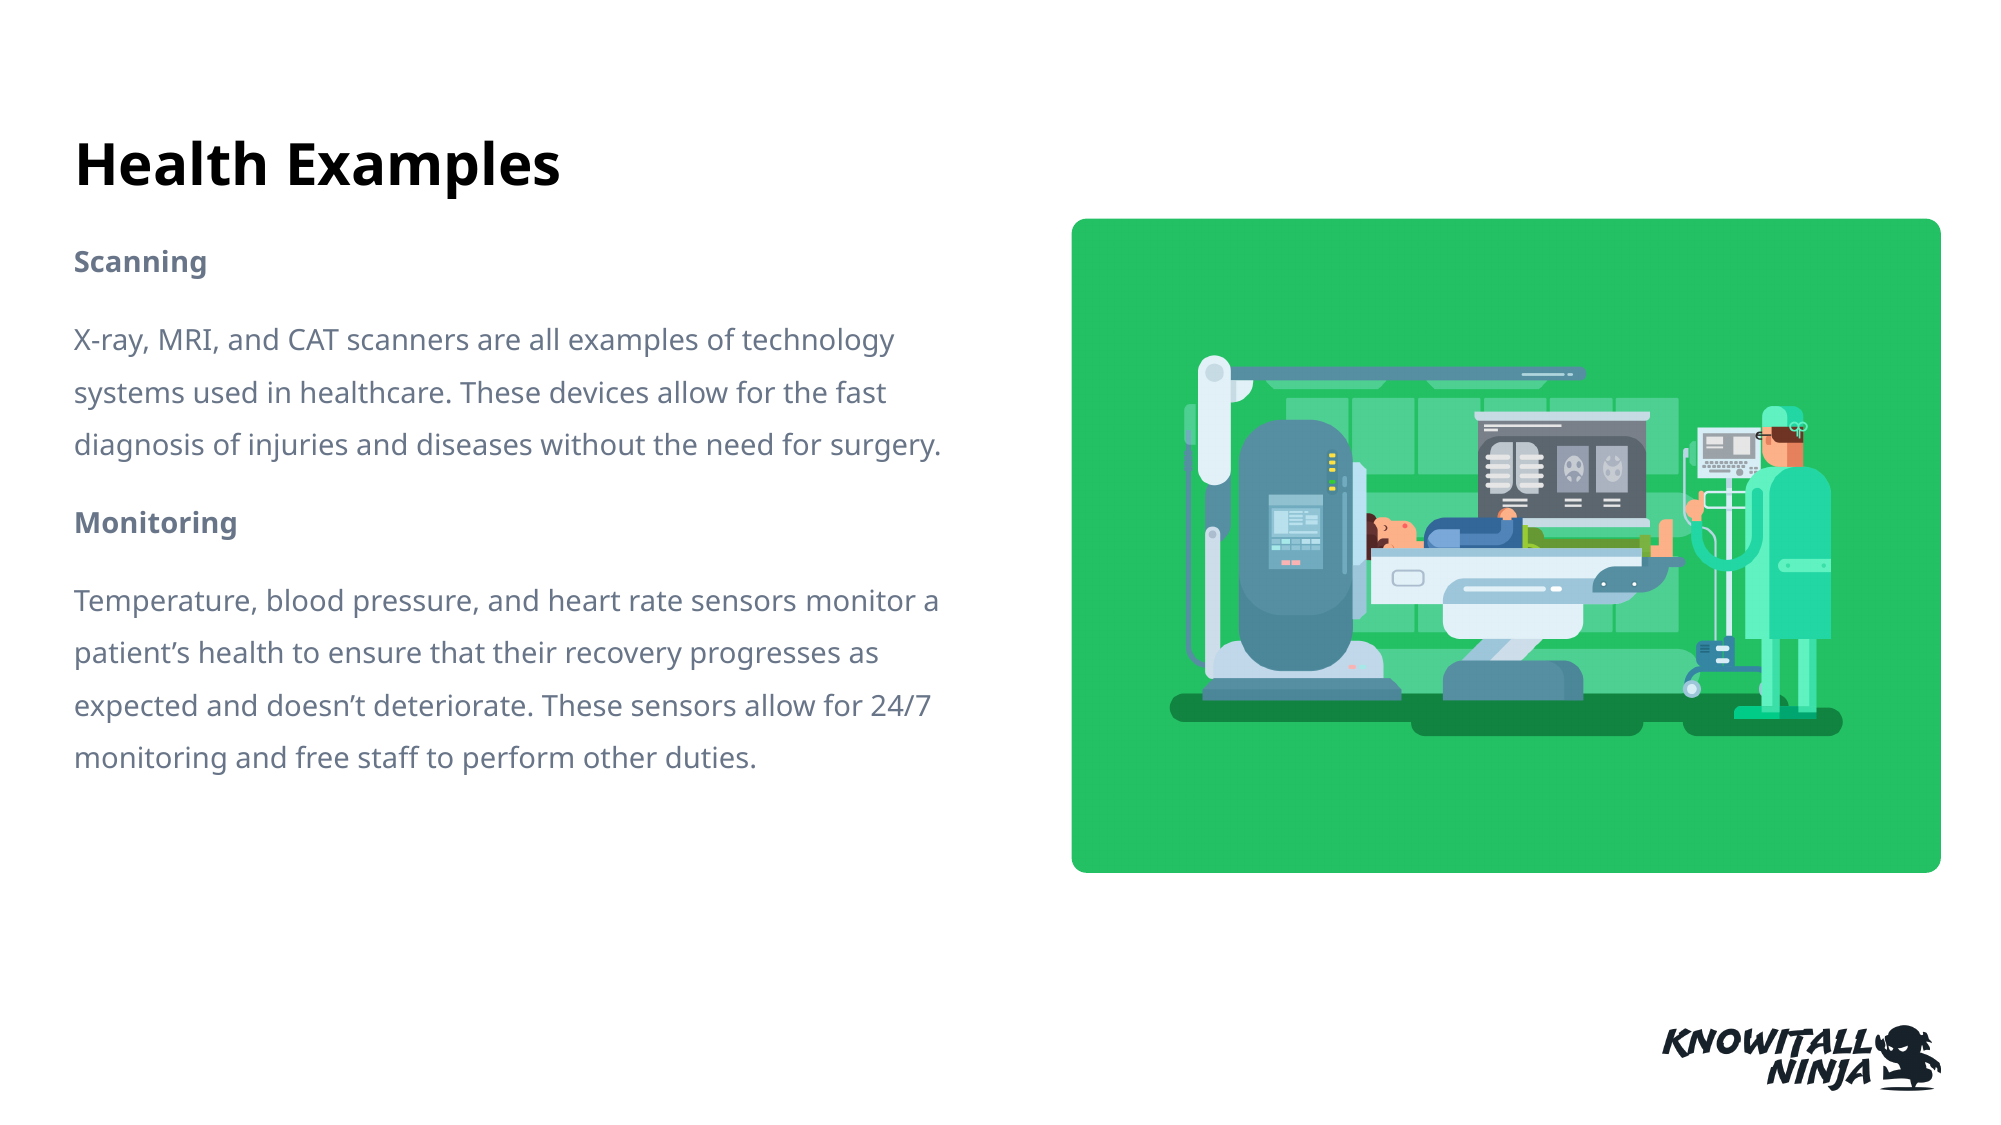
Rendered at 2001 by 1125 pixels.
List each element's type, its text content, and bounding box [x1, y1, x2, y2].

picture [1662, 1025, 1941, 1091]
title Health Examples [59, 117, 1000, 206]
list Scanning X-ray, MRI, and CAT scanners are all examples of technology systems used in healthcare. These devices allow for the fast diagnosis of injuries and diseases without the need for surgery. Monitoring Temperature, blood pressure, and heart rate sensors monitor a patient’s health to ensure that their recovery progresses as expected and doesn’t deteriorate. These sensors allow for 24/7 monitoring and free staff to perform other duties. [59, 218, 1000, 1091]
picture [1071, 218, 1942, 874]
